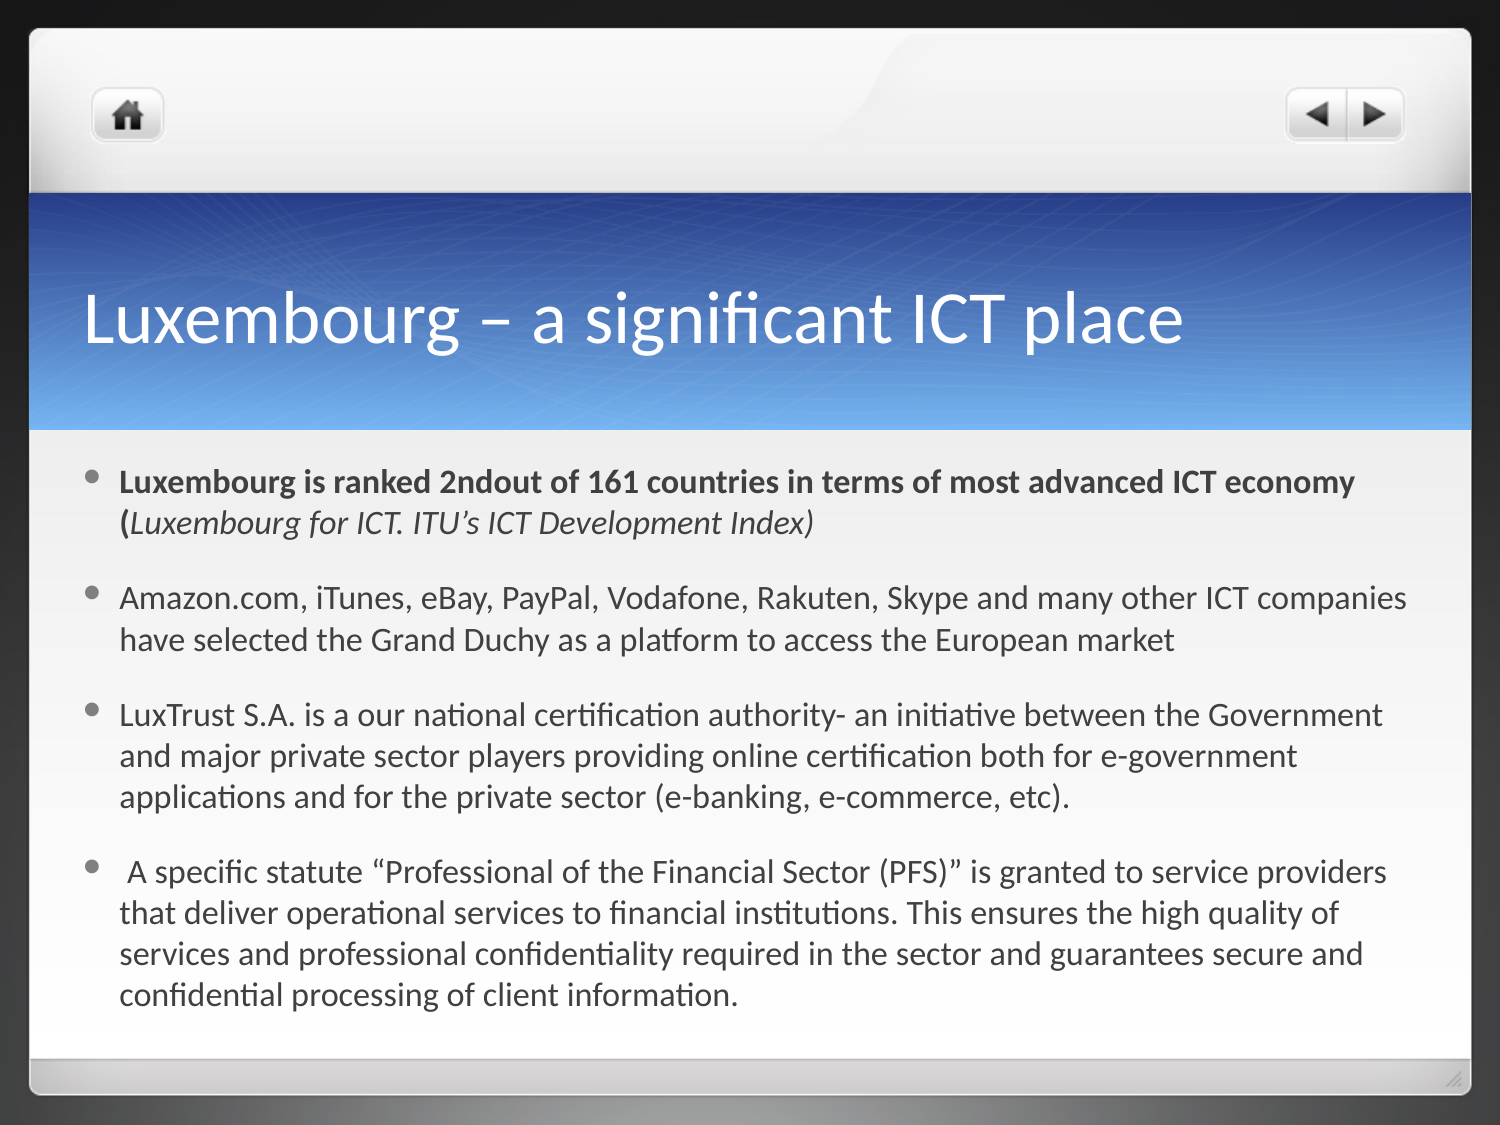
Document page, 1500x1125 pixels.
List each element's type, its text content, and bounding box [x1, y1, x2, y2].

list Luxembourg is ranked 2ndout of 161 countries in terms of most advanced ICT economy (Luxembourg for ICT. ITU’s ICT Development Index) Amazon.com, iTunes, eBay, PayPal, Vodafone, Rakuten, Skype and many other ICT companies have selected the Grand Duchy as a platform to access the European market LuxTrust S.A. is a our national certification authority- an initiative between the Government and major private sector players providing online certification both for e-government applications and for the private sector (e-banking, e-commerce, etc). A specific statute “Professional of the Financial Sector (PFS)” is granted to service providers that deliver operational services to financial institutions. This ensures the high quality of services and professional confidentiality required in the sector and guarantees secure and confidential processing of client information. [68, 452, 1432, 1025]
title Luxembourg – a significant ICT place [68, 238, 1432, 427]
picture [0, 0, 1500, 1125]
